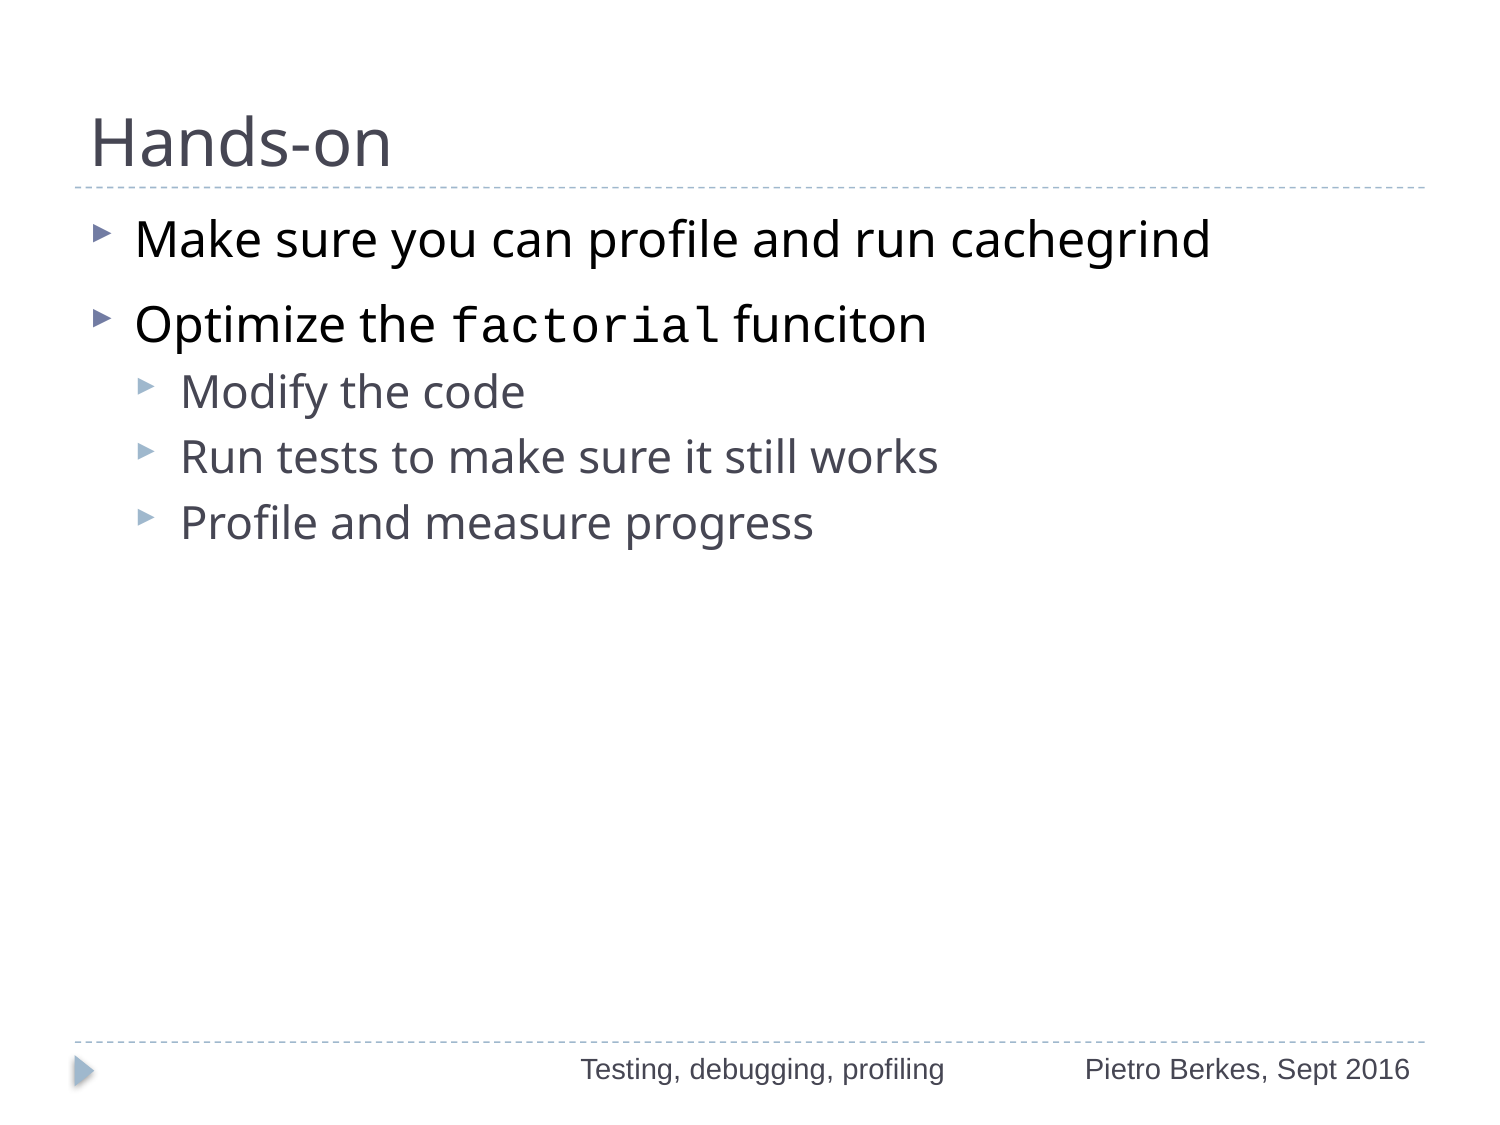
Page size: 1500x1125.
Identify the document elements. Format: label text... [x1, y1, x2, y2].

list Make sure you can profile and run cachegrind Optimize the factorial funciton Modify the code Run tests to make sure it still works Profile and measure progress [75, 200, 1425, 1010]
footer Testing, debugging, profiling [475, 1042, 1051, 1103]
title Hands-on [75, 24, 1425, 188]
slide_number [1051, 1042, 1426, 1103]
